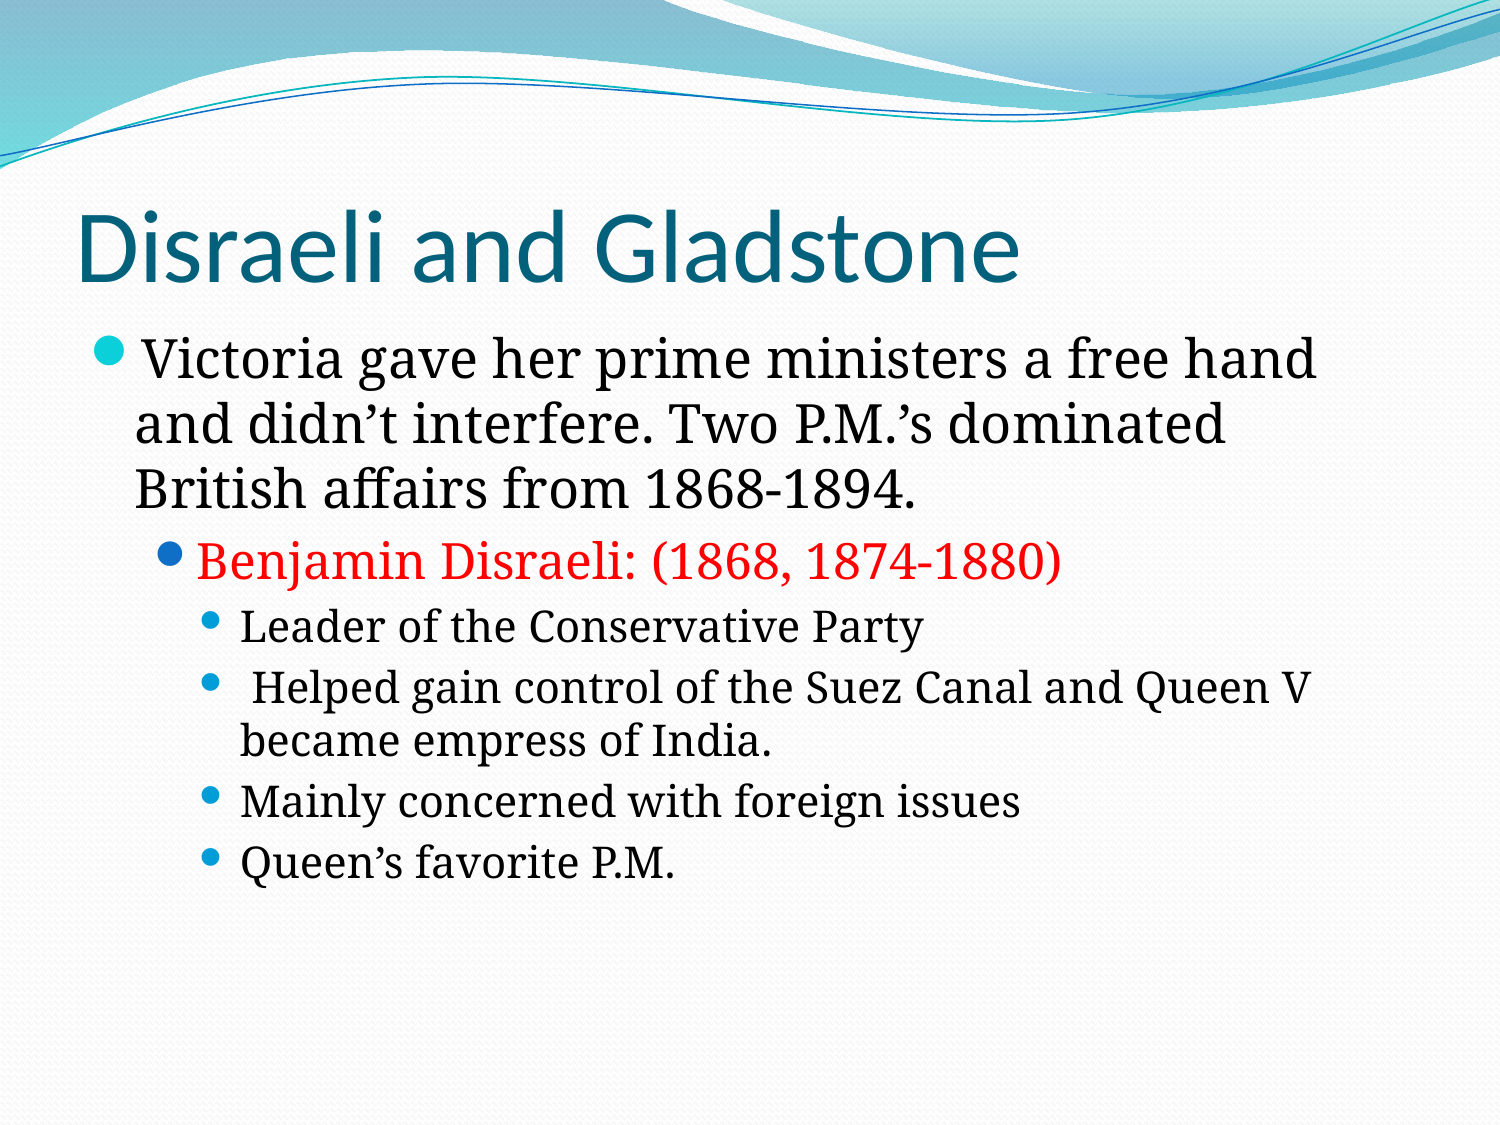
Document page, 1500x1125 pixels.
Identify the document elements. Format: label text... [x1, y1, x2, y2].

list Victoria gave her prime ministers a free hand and didn’t interfere. Two P.M.’s dominated British affairs from 1868-1894. Benjamin Disraeli: (1868, 1874-1880) Leader of the Conservative Party Helped gain control of the Suez Canal and Queen V became empress of India. Mainly concerned with foreign issues Queen’s favorite P.M. [75, 317, 1425, 1038]
title Disraeli and Gladstone [75, 115, 1425, 303]
